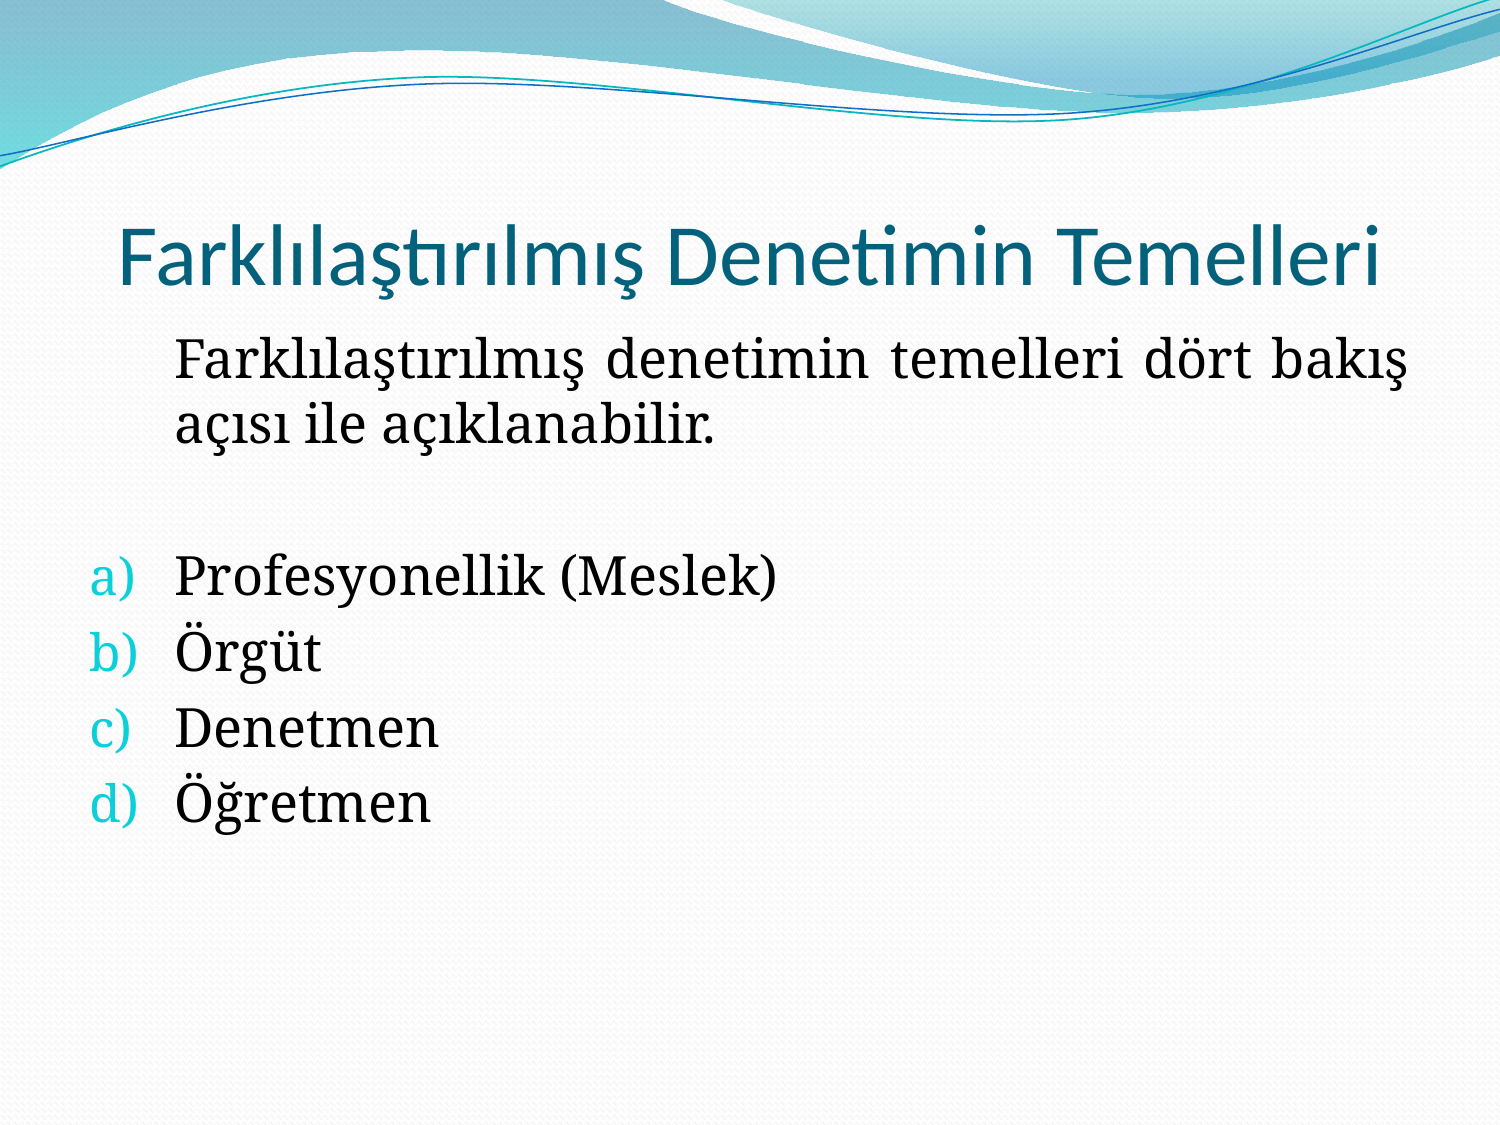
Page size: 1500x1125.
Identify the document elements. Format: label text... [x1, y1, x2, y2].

title Farklılaştırılmış Denetimin Temelleri [75, 115, 1425, 303]
list Farklılaştırılmış denetimin temelleri dört bakış açısı ile açıklanabilir. Profesyonellik (Meslek) Örgüt Denetmen Öğretmen [75, 317, 1425, 1038]
